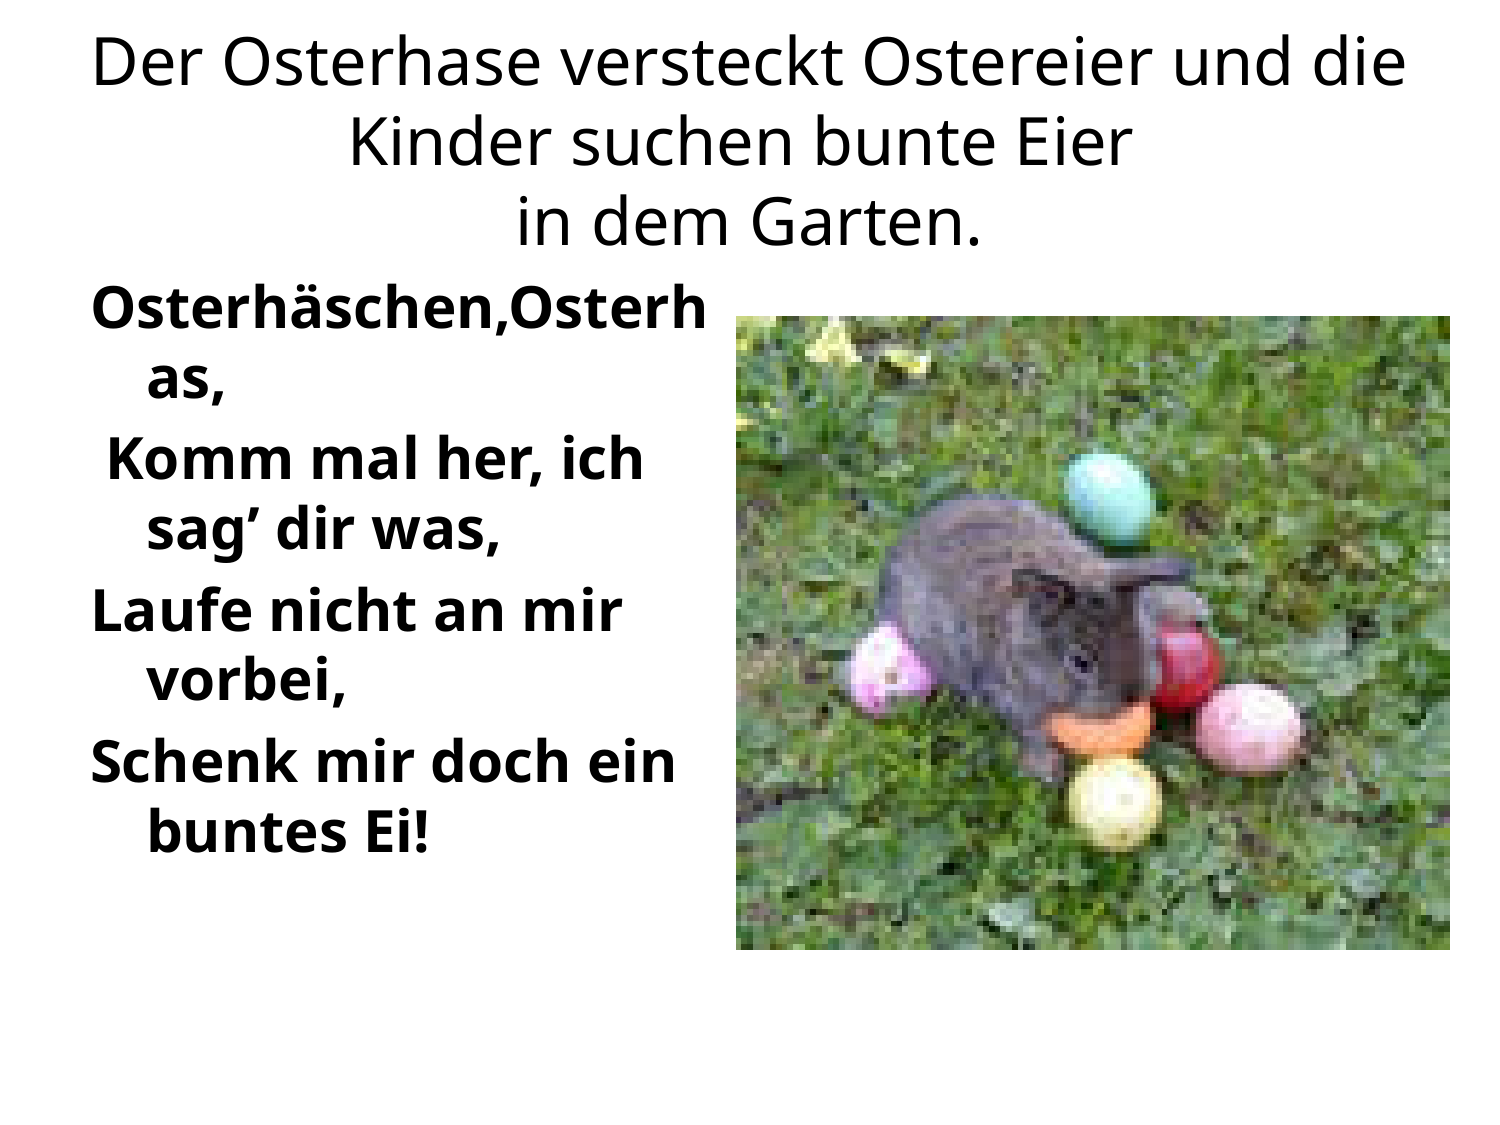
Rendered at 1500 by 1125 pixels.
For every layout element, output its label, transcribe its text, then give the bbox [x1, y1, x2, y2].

title Der Osterhase versteckt Ostereier und die Kinder suchen bunte Eier in dem Garten. [75, 45, 1425, 233]
list Osterhäschen,Osterhas, Komm mal her, ich sag’ dir was, Laufe nicht an mir vorbei, Schenk mir doch ein buntes Ei! [75, 262, 738, 1005]
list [735, 316, 1450, 950]
